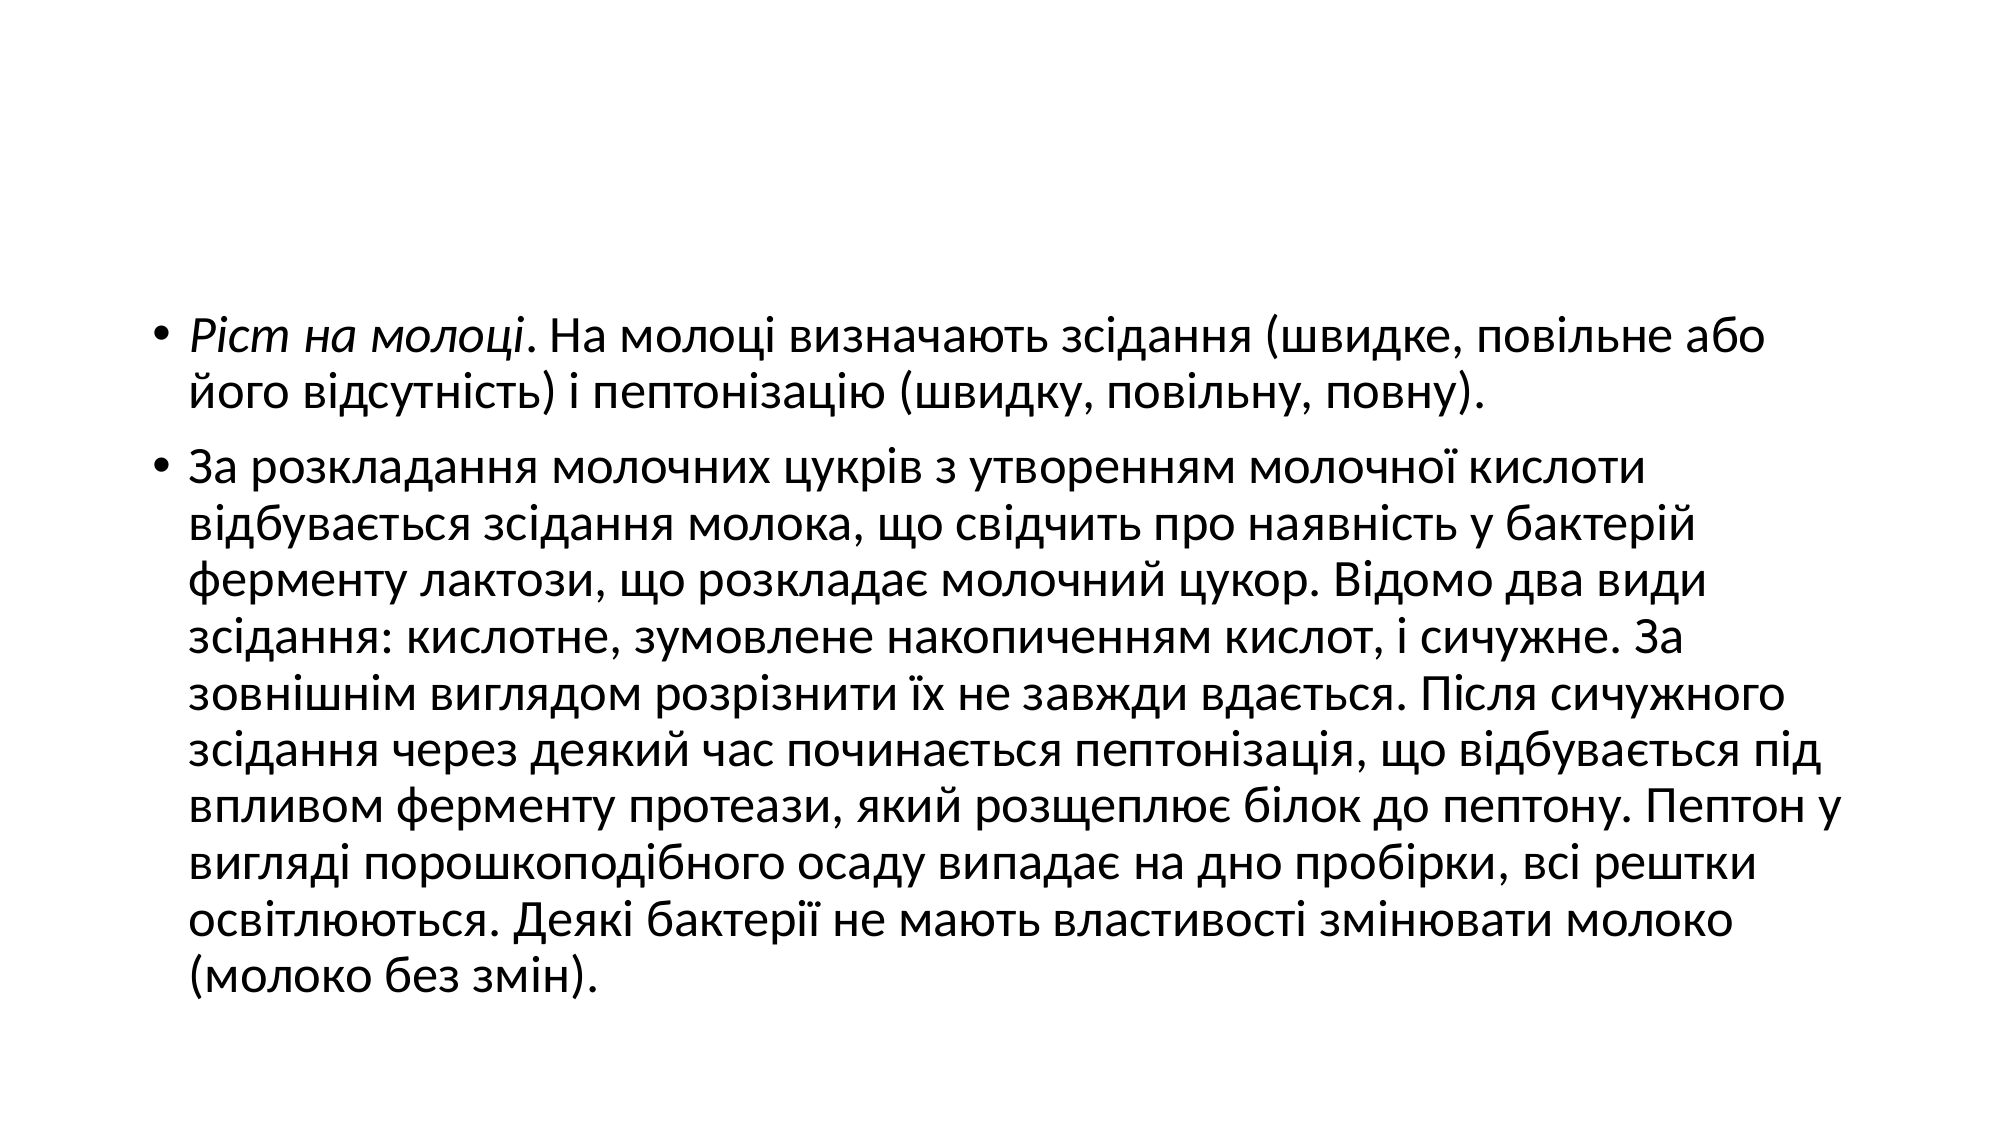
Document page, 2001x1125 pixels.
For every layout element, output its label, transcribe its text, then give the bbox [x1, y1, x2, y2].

list Ріст на молоці. На молоці визначають зсідання (швидке, повільне або його відсутність) і пептонізацію (швидку, повільну, повну). За розкладання молочних цукрів з утворенням молочної кислоти відбувається зсідання молока, що свідчить про наявність у бактерій ферменту лактози, що розкладає молочний цукор. Відомо два види зсідання: кислотне, зумовлене накопиченням кислот, і сичужне. За зовнішнім виглядом розрізнити їх не завжди вдається. Після сичужного зсідання через деякий час починається пептонізація, що відбувається під впливом ферменту протеази, який розщеплює білок до пептону. Пептон у вигляді порошкоподібного осаду випадає на дно пробірки, всі рештки освітлюються. Деякі бактерії не мають властивості змінювати молоко (молоко без змін). [137, 299, 1863, 1014]
